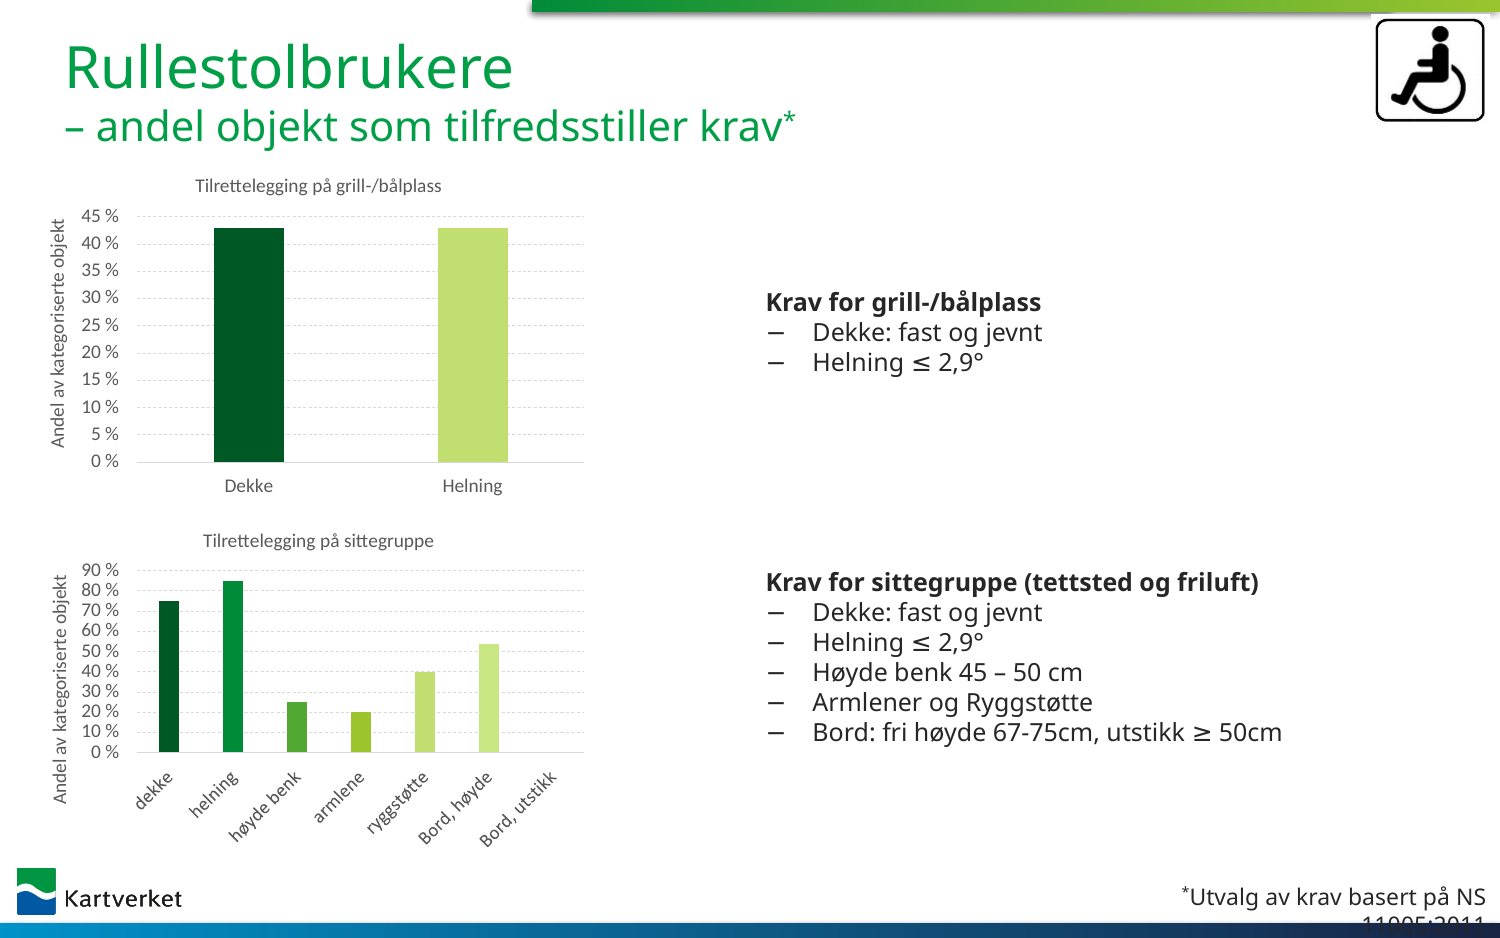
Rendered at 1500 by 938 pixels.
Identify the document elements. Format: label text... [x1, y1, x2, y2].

text_box Rullestolbrukere – andel objekt som tilfredsstiller krav* [49, 14, 1431, 158]
text_box *Utvalg av krav basert på NS 11005:2011 [1068, 873, 1500, 938]
picture [41, 520, 596, 859]
text_box Krav for sittegruppe (tettsted og friluft) Dekke: fast og jevnt Helning ≤ 2,9° Høyde benk 45 – 50 cm Armlener og Ryggstøtte Bord: fri høyde 67-75cm, utstikk ≥ 50cm [750, 559, 1500, 754]
picture [1371, 13, 1491, 127]
picture [41, 166, 596, 505]
text_box Krav for grill-/bålplass Dekke: fast og jevnt Helning ≤ 2,9° [750, 279, 1452, 384]
